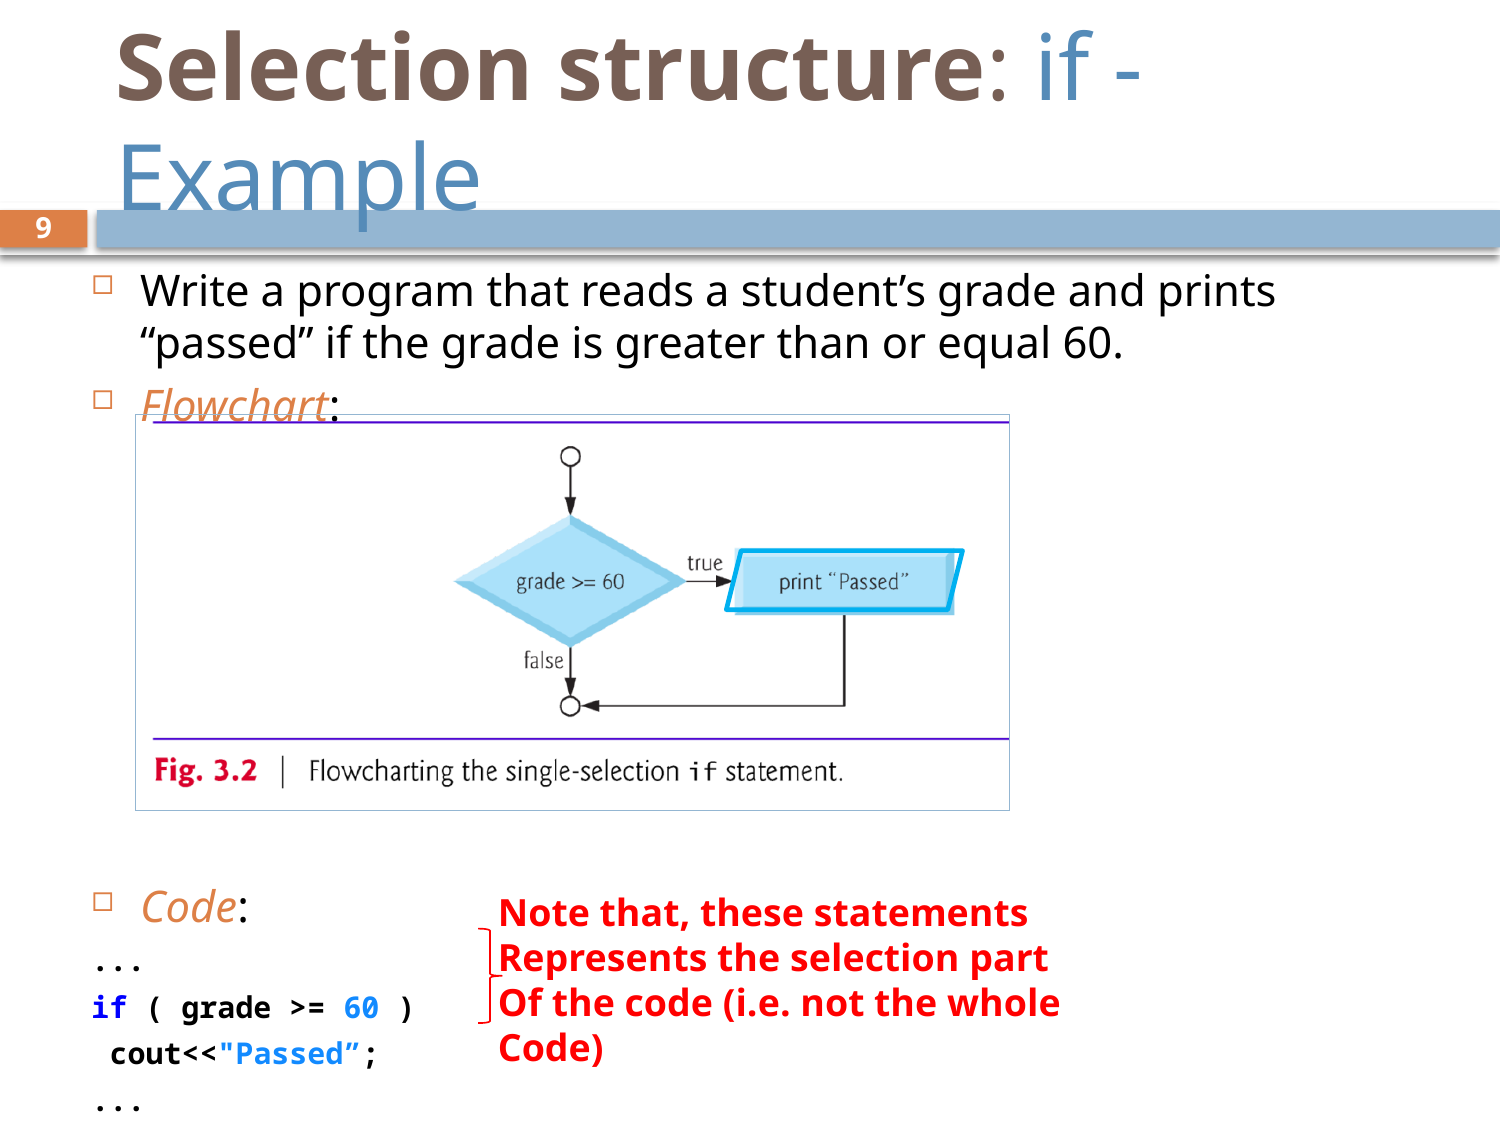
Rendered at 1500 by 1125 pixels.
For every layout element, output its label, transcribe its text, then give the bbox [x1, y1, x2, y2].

title Selection structure: if -Example [100, 37, 1438, 200]
picture [135, 413, 1011, 811]
text_box Note that, these statements Represents the selection part Of the code (i.e. not the whole Code) [483, 881, 1077, 1077]
list Write a program that reads a student’s grade and prints “passed” if the grade is greater than or equal 60. Flowchart: Code: ... if ( grade >= 60 ) cout<<"Passed”; ... [76, 255, 1415, 1125]
slide_number 9 [0, 208, 88, 249]
text_box [478, 927, 483, 1024]
